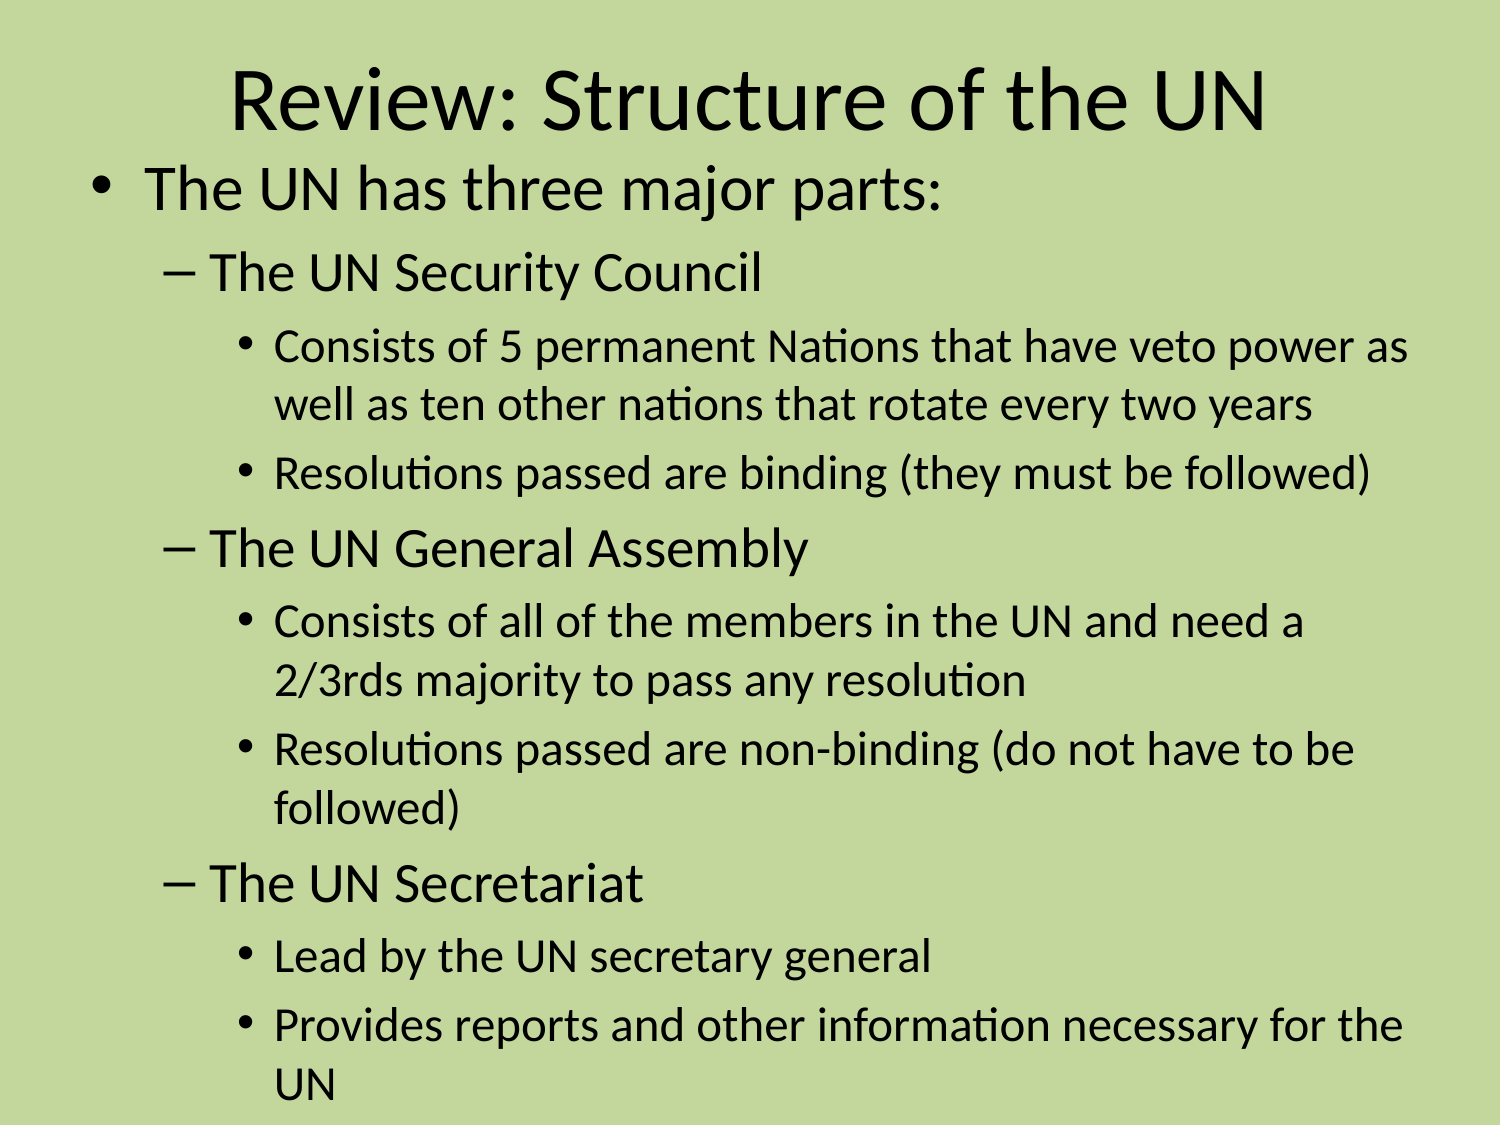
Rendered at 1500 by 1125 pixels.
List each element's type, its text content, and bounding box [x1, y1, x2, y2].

title Review: Structure of the UN [75, 0, 1425, 137]
list The UN has three major parts: The UN Security Council Consists of 5 permanent Nations that have veto power as well as ten other nations that rotate every two years Resolutions passed are binding (they must be followed) The UN General Assembly Consists of all of the members in the UN and need a 2/3rds majority to pass any resolution Resolutions passed are non-binding (do not have to be followed) The UN Secretariat Lead by the UN secretary general Provides reports and other information necessary for the UN [75, 137, 1425, 1125]
